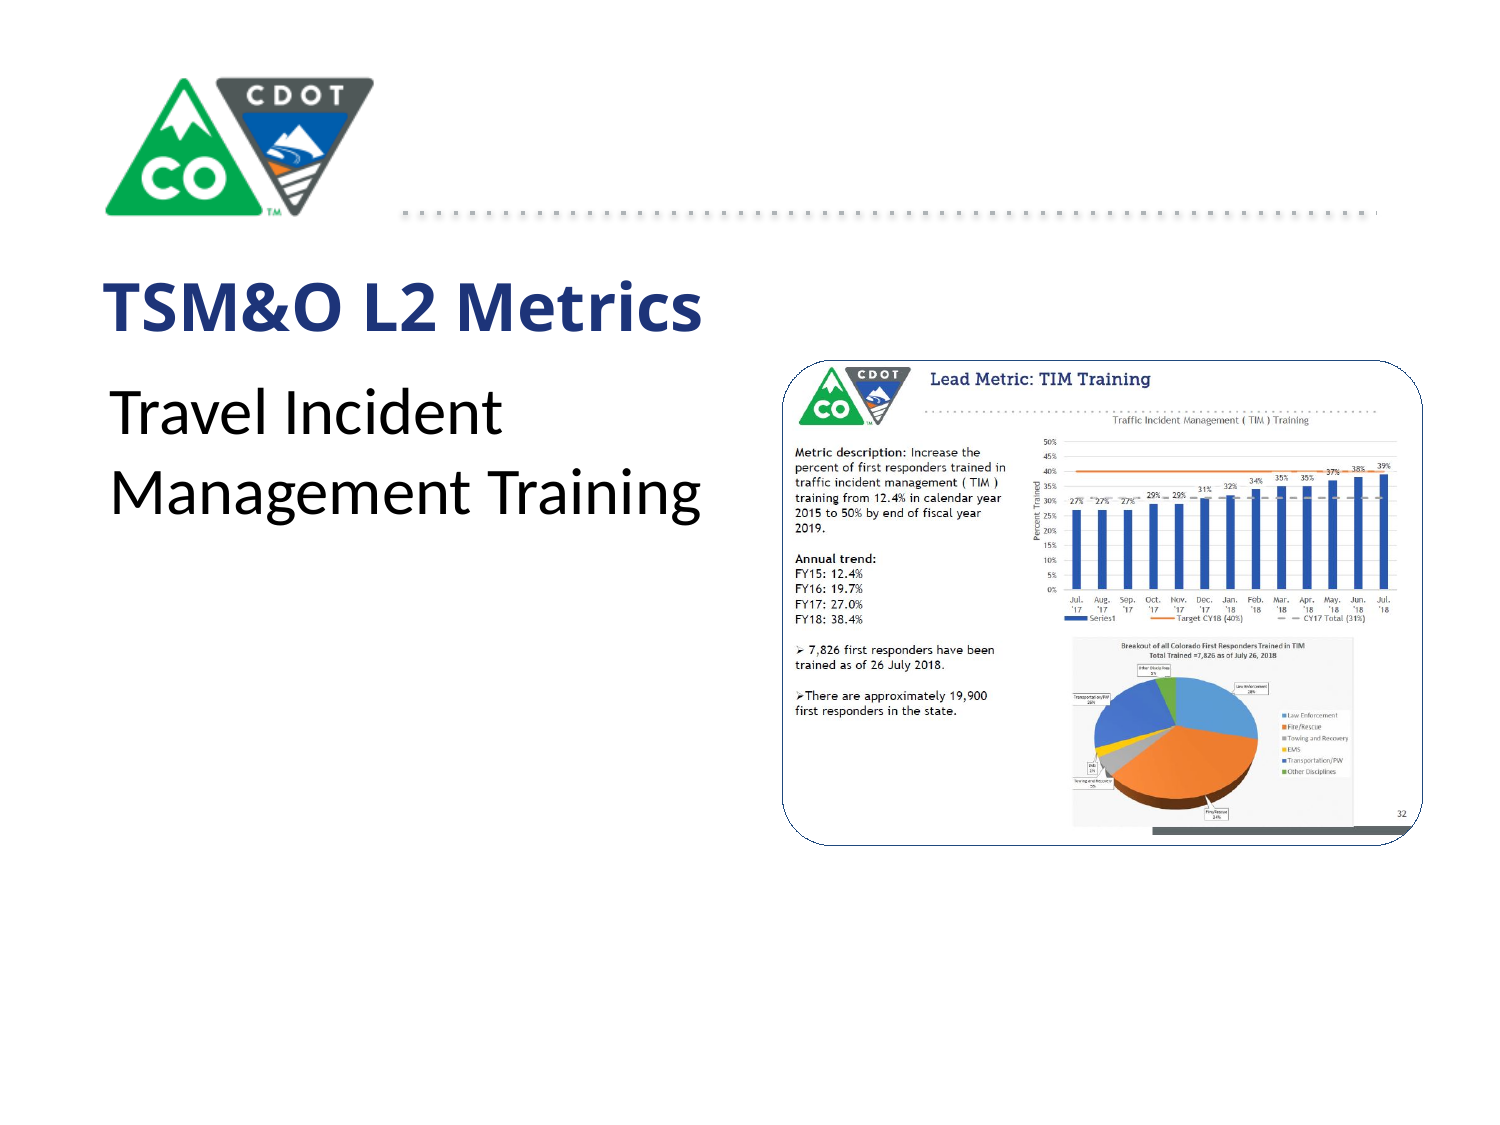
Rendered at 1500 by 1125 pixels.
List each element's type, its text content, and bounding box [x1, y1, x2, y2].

picture [94, 62, 381, 237]
text_box Travel Incident Management Training [94, 360, 760, 535]
text_box TSM&O L2 Metrics [87, 249, 849, 361]
picture [781, 359, 1423, 846]
